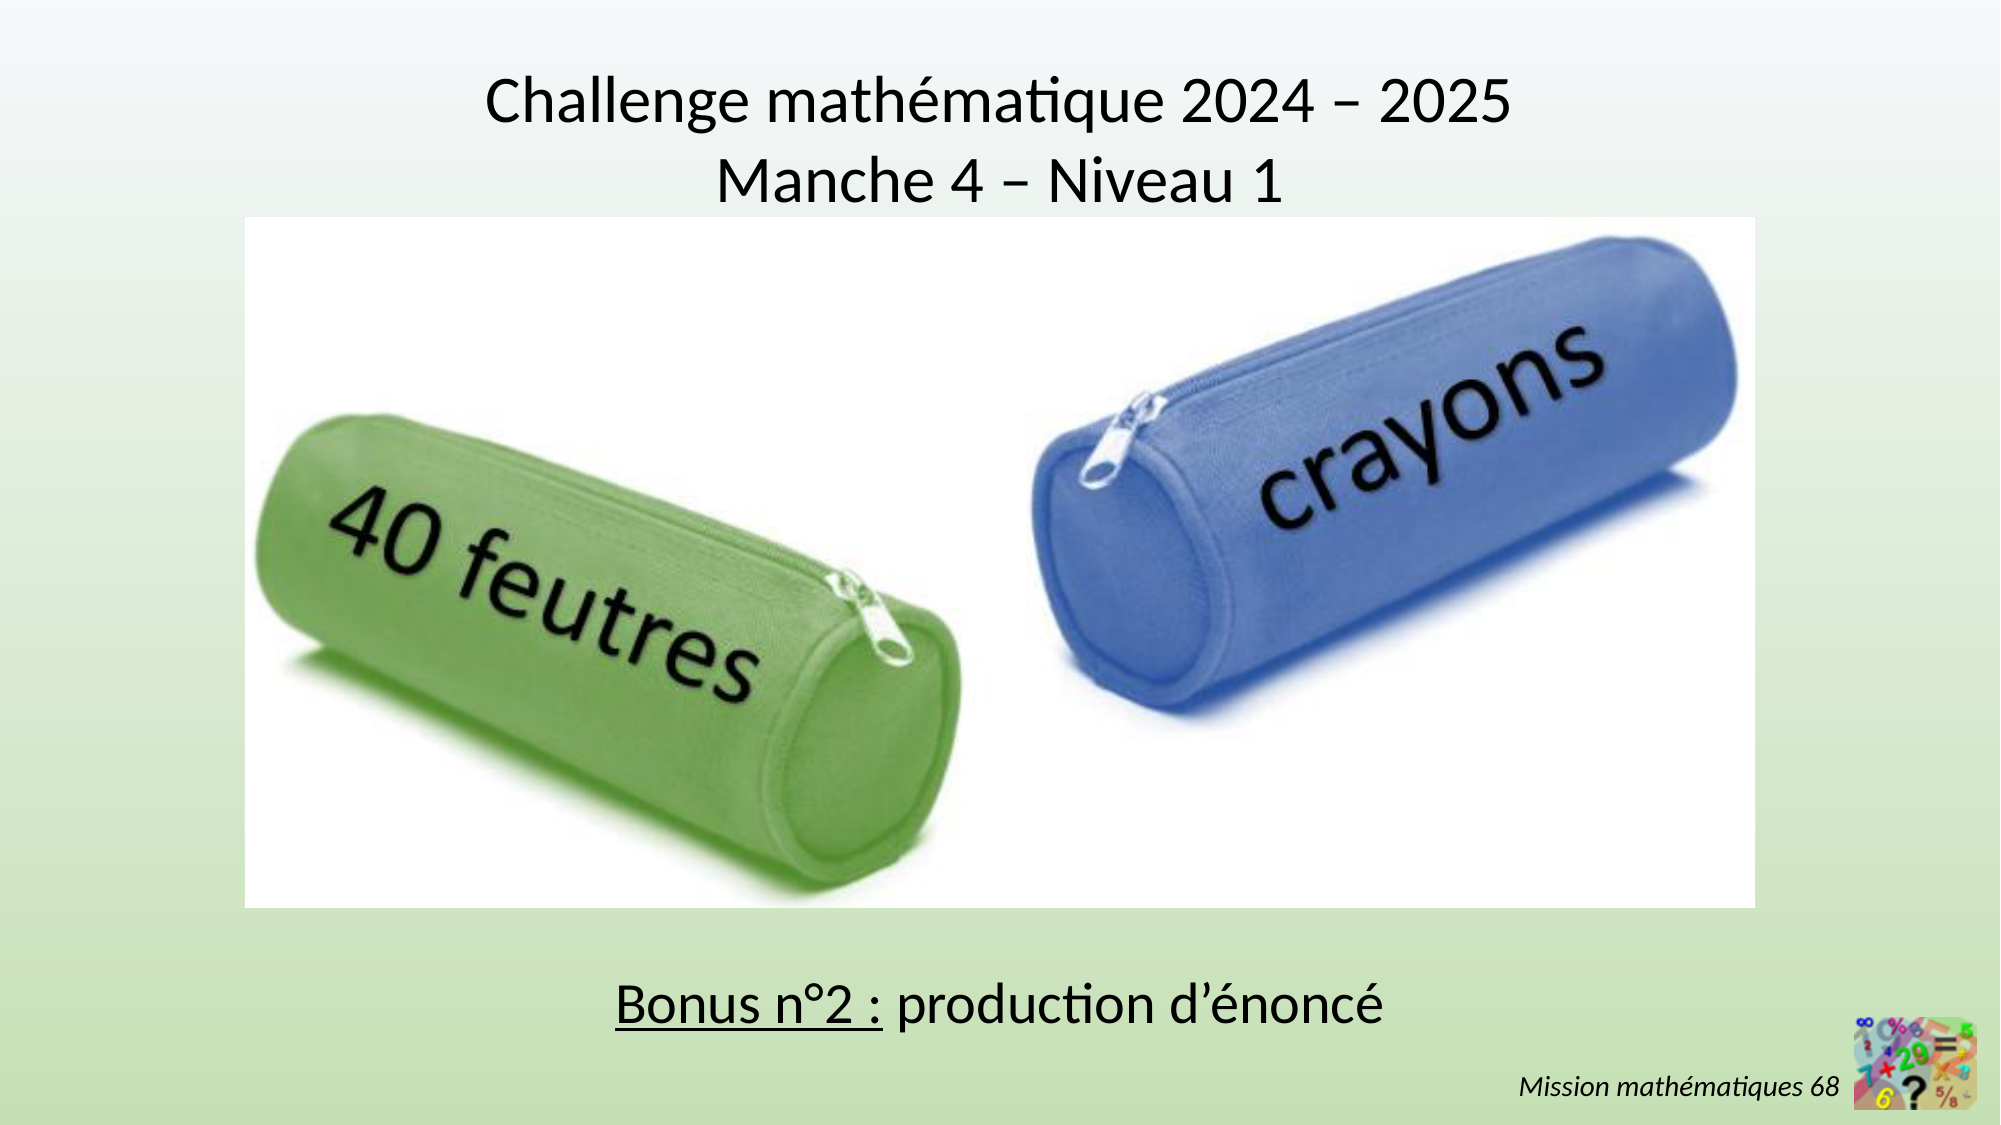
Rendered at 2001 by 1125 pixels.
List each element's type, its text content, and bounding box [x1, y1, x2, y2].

text_box Mission mathématiques 68 [1501, 1059, 1854, 1110]
picture [1854, 1017, 1977, 1110]
picture [244, 217, 1756, 908]
text_box Challenge mathématique 2024 – 2025 Manche 4 – Niveau 1 Bonus n°2 : production d’énoncé [54, 48, 1946, 1043]
